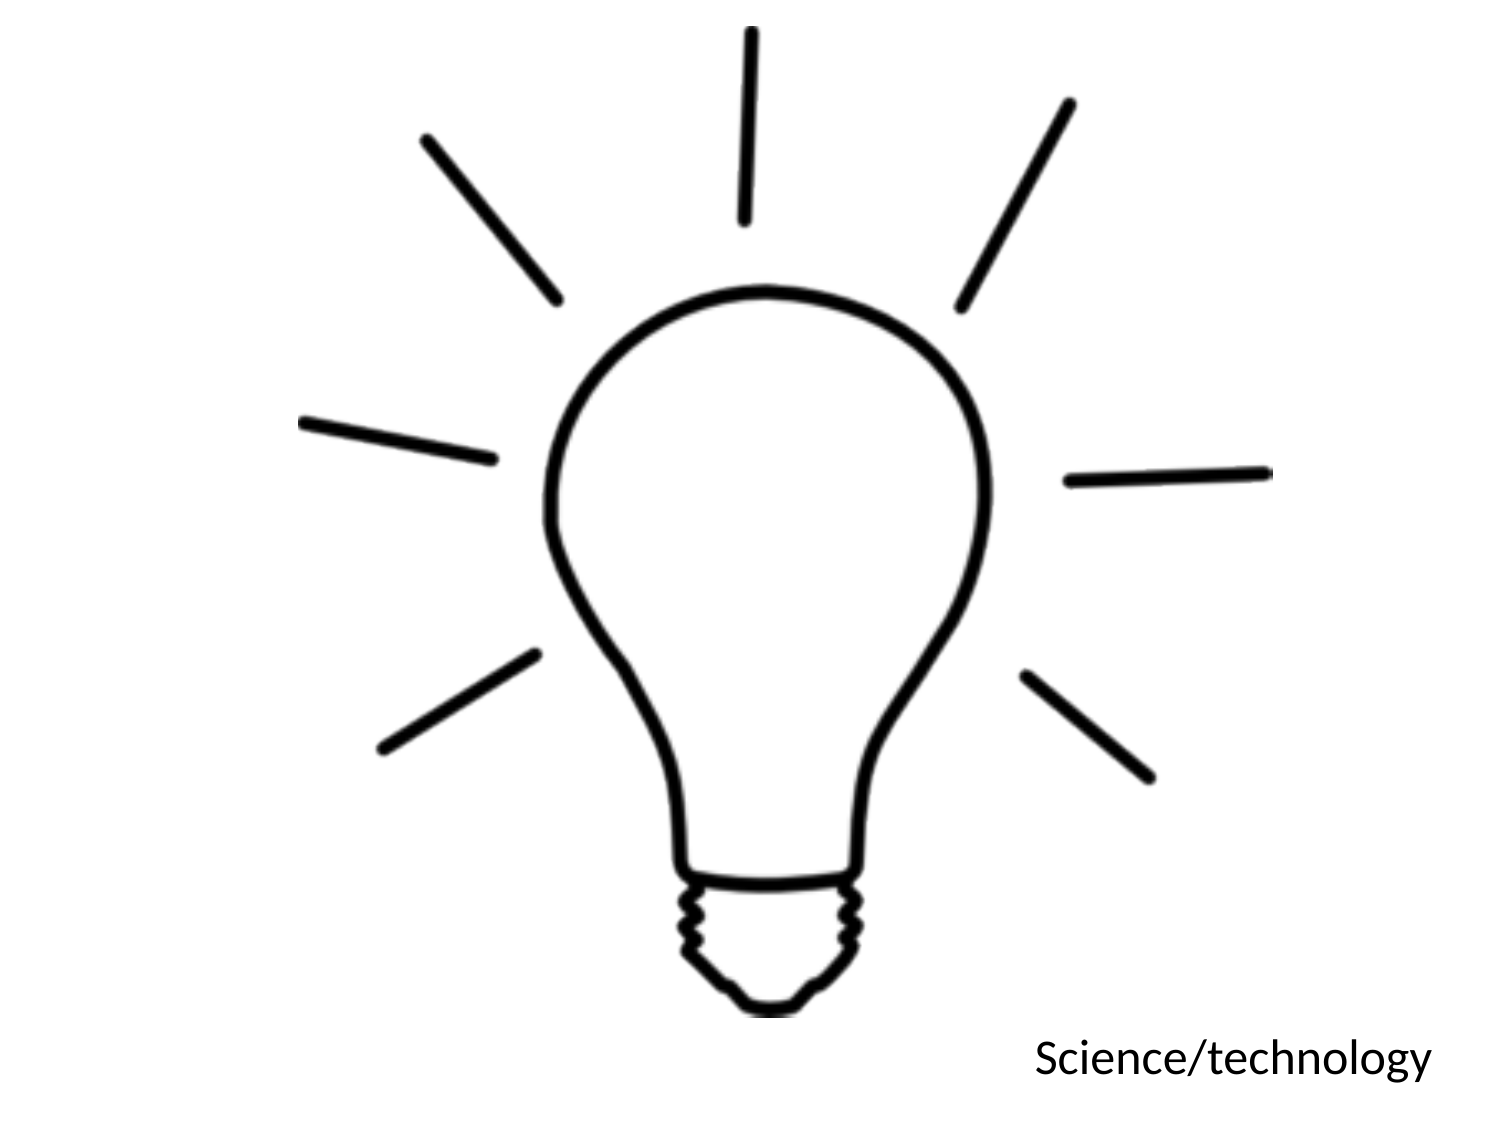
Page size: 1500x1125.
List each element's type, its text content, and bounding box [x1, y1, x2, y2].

text_box Science/technology [1020, 1017, 1470, 1093]
picture [297, 26, 1273, 1018]
